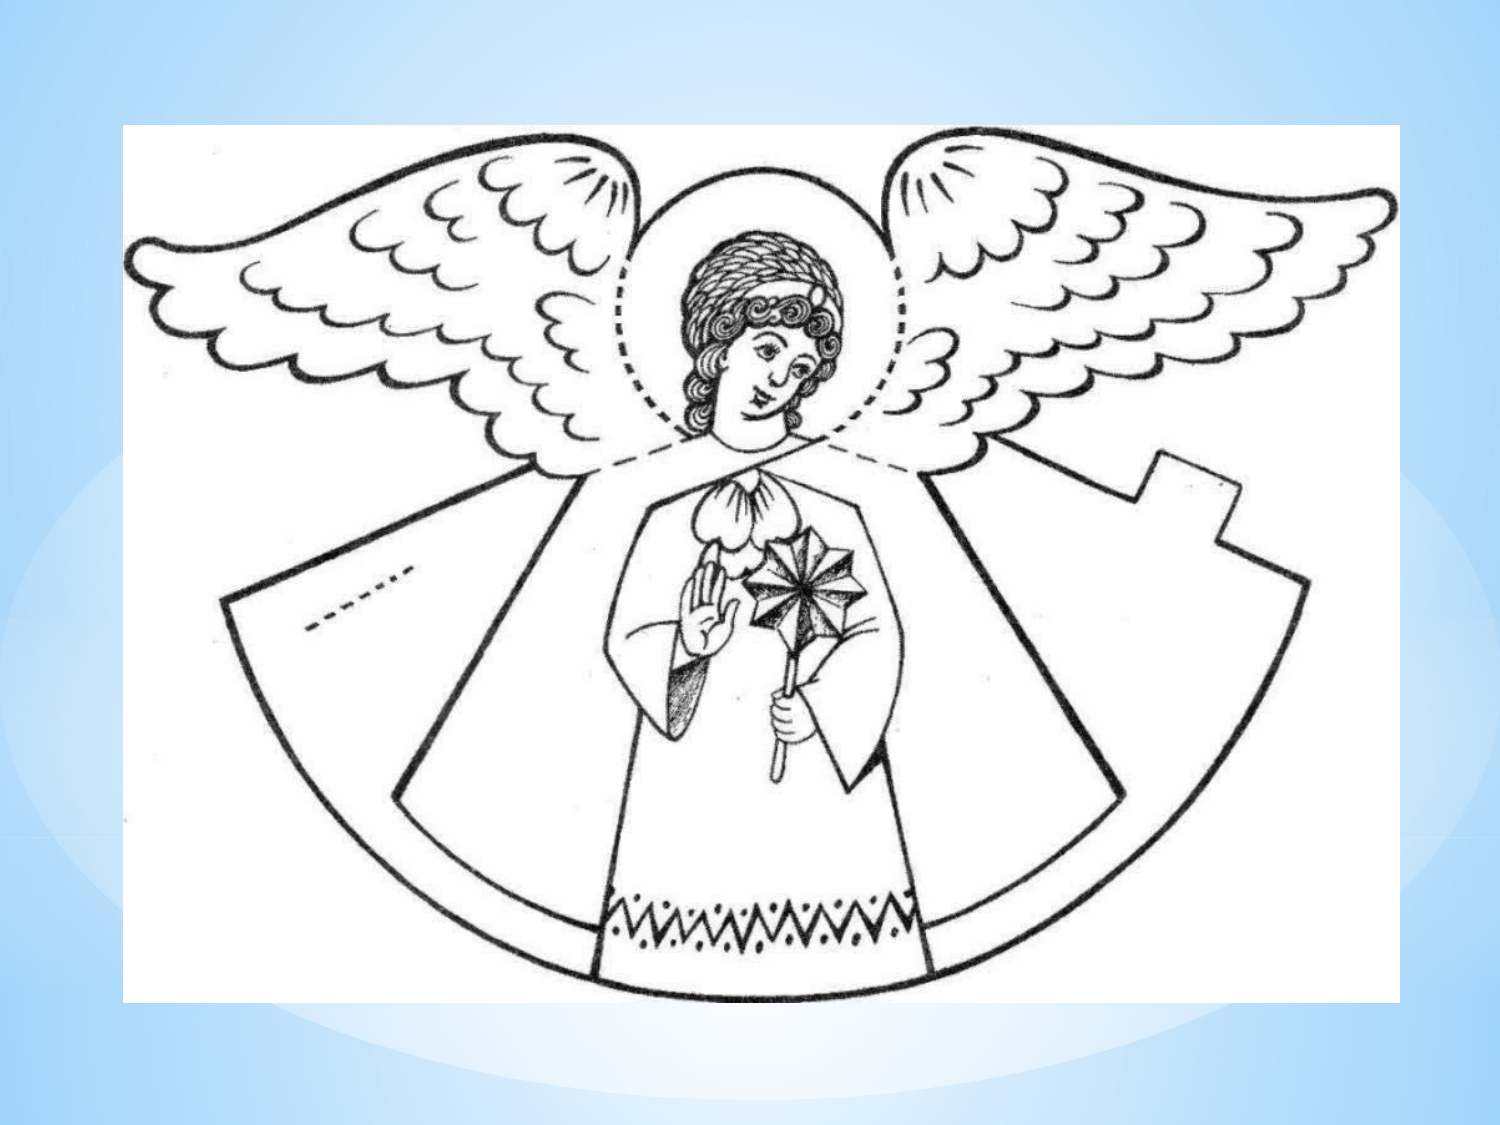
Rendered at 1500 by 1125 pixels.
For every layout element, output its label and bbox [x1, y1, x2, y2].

picture [123, 125, 1401, 1003]
